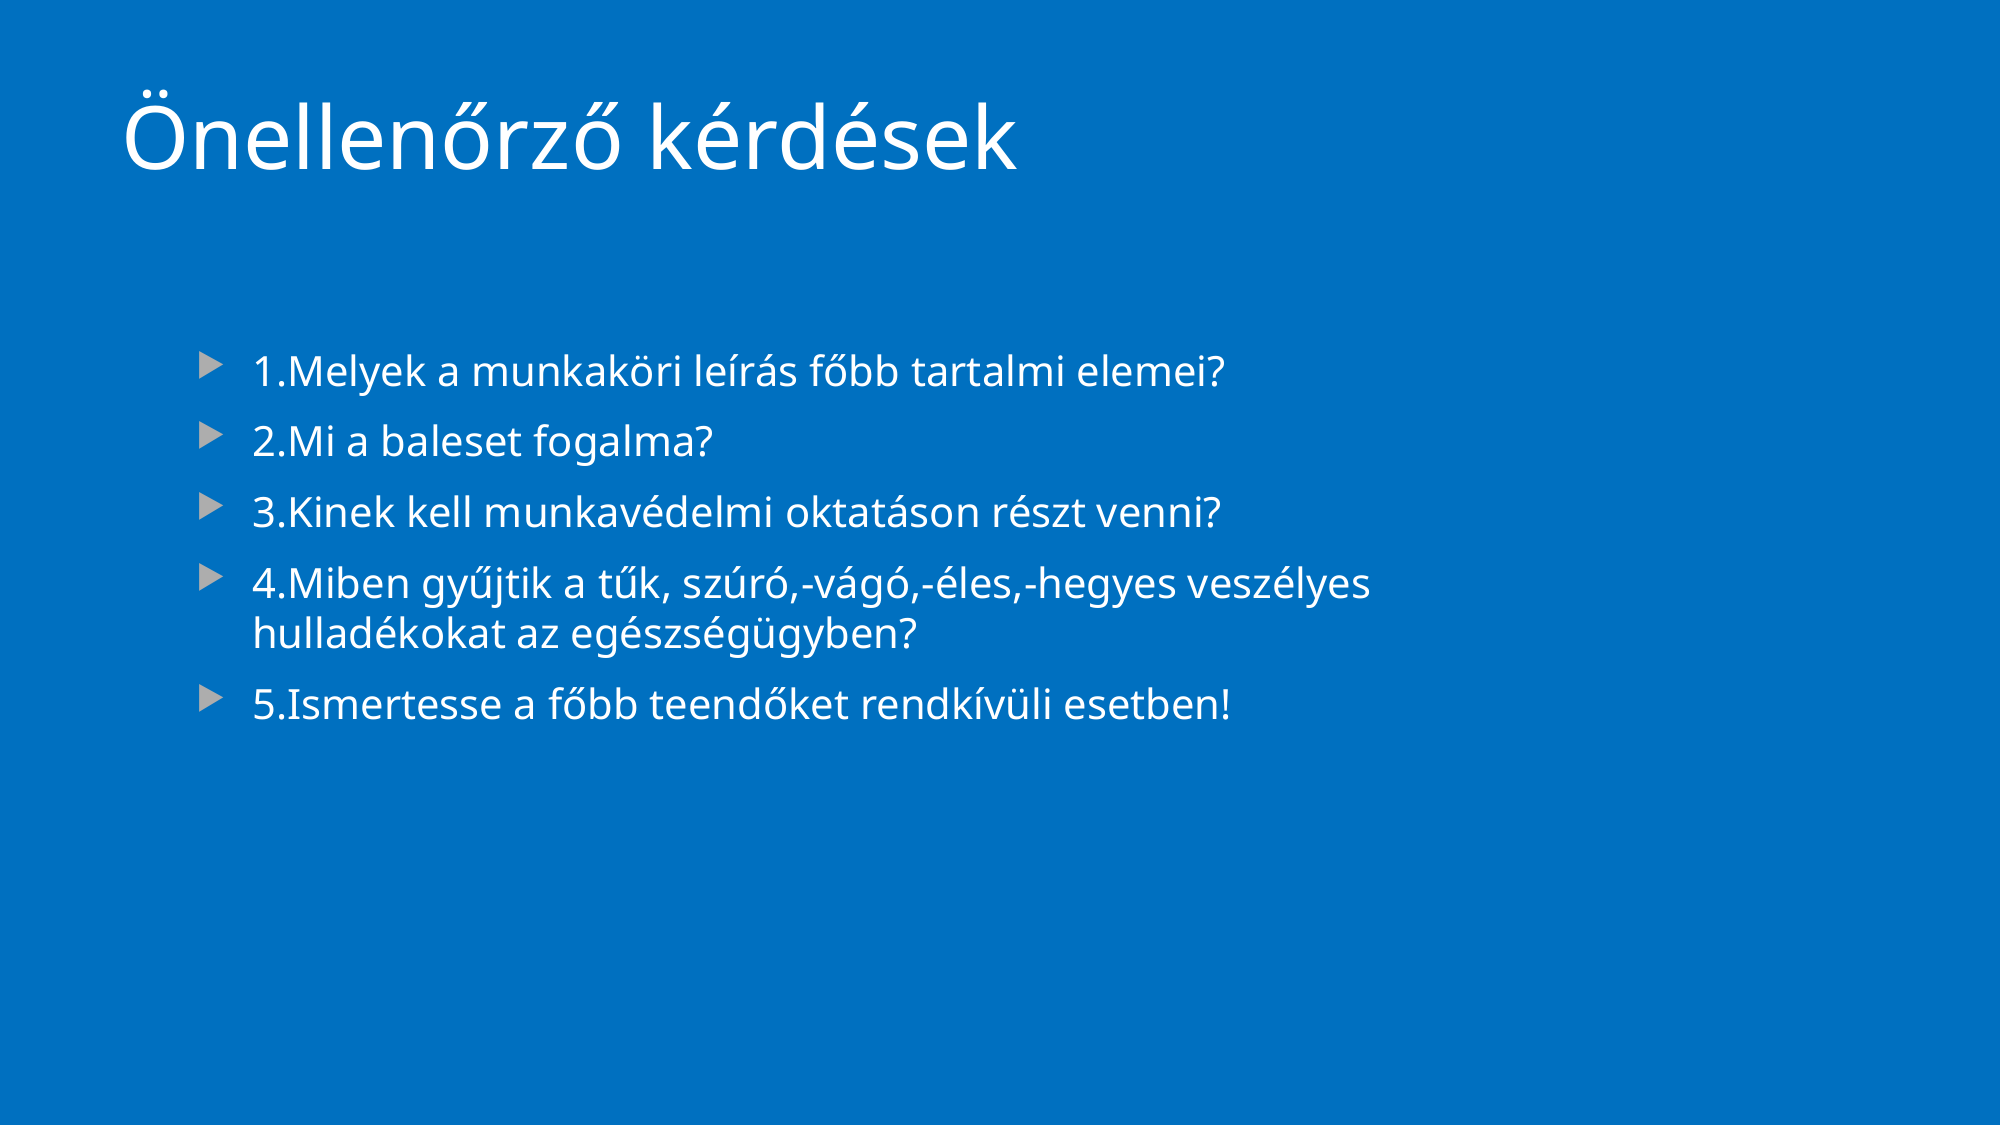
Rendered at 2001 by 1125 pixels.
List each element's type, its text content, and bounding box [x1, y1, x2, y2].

title Önellenőrző kérdések [106, 74, 1649, 304]
list 1.Melyek a munkaköri leírás főbb tartalmi elemei? 2.Mi a baleset fogalma? 3.Kinek kell munkavédelmi oktatáson részt venni? 4.Miben gyűjtik a tűk, szúró,-vágó,-éles,-hegyes veszélyes hulladékokat az egészségügyben? 5.Ismertesse a főbb teendőket rendkívüli esetben! [181, 336, 1649, 1025]
